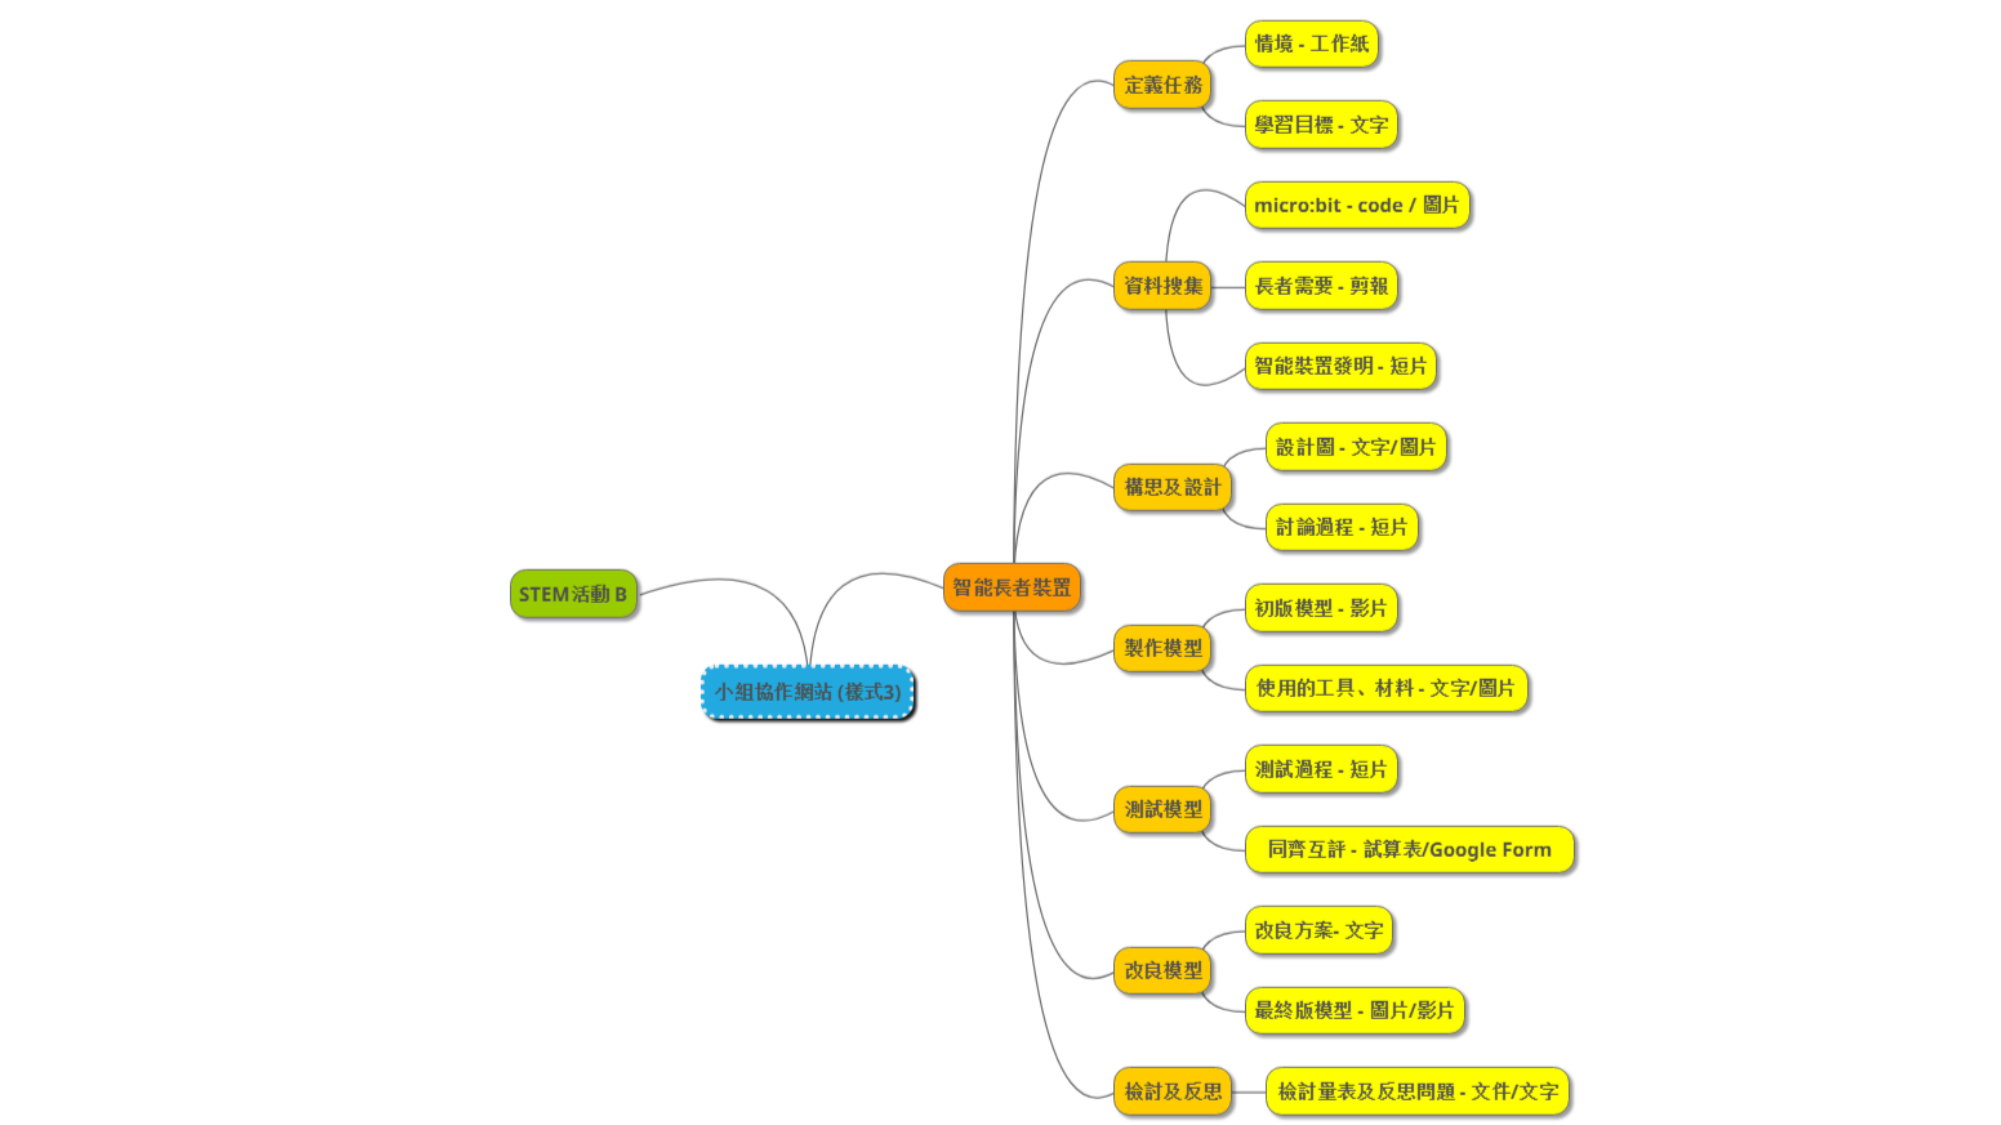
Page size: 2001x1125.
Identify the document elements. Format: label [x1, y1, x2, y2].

picture [385, 14, 1619, 1125]
